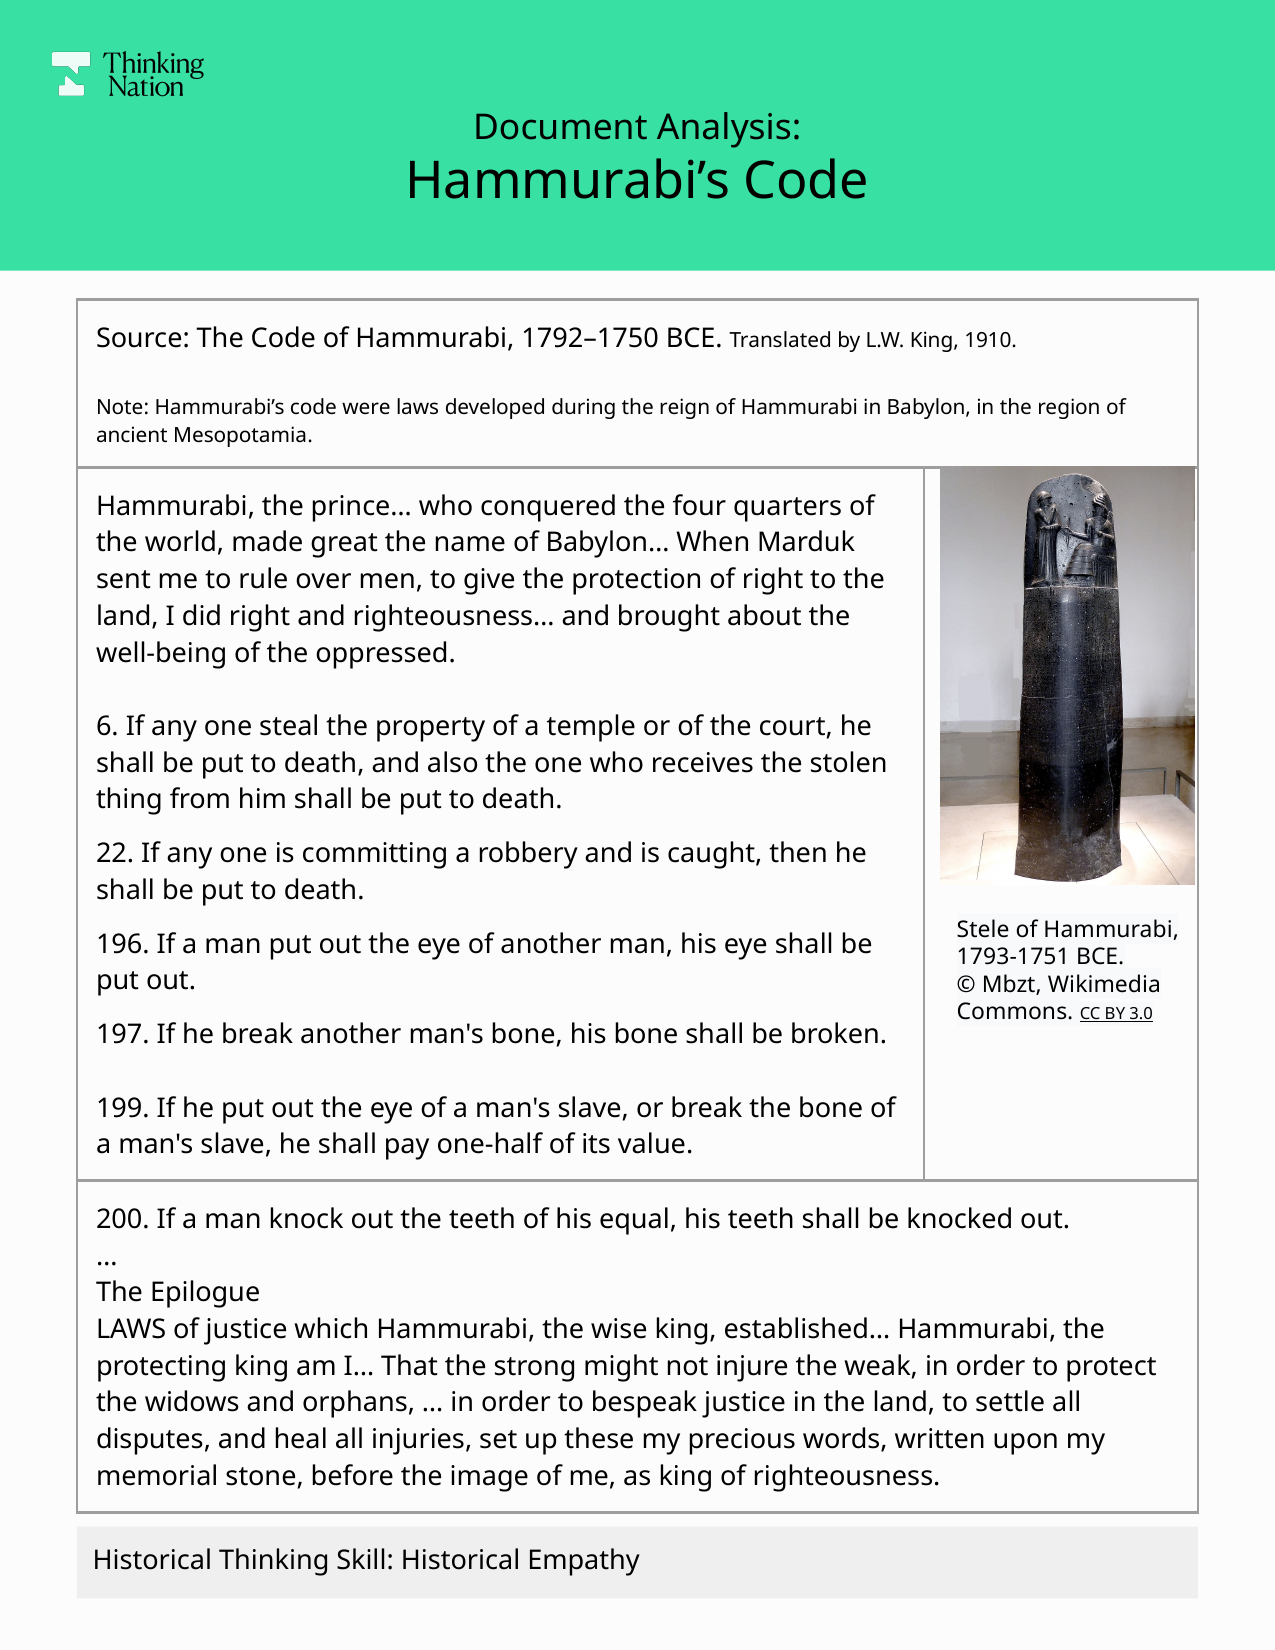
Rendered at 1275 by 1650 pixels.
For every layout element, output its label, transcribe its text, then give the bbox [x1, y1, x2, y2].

table_cell 200. If a man knock out the teeth of his equal, his teeth shall be knocked out. … The Epilogue LAWS of justice which Hammurabi, the wise king, established… Hammurabi, the protecting king am I… That the strong might not injure the weak, in order to protect the widows and orphans, … in order to bespeak justice in the land, to settle all disputes, and heal all injuries, set up these my precious words, written upon my memorial stone, before the image of me, as king of righteousness. [78, 1182, 1197, 1511]
table_header Source: The Code of Hammurabi, 1792–1750 BCE. Translated by L.W. King, 1910. Note: Hammurabi’s code were laws developed during the reign of Hammurabi in Babylon, in the region of ancient Mesopotamia. [78, 301, 1197, 466]
table_cell Hammurabi, the prince… who conquered the four quarters of the world, made great the name of Babylon… When Marduk sent me to rule over men, to give the protection of right to the land, I did right and righteousness… and brought about the well-being of the oppressed. 6. If any one steal the property of a temple or of the court, he shall be put to death, and also the one who receives the stolen thing from him shall be put to death. 22. If any one is committing a robbery and is caught, then he shall be put to death. 196. If a man put out the eye of another man, his eye shall be put out. 197. If he break another man's bone, his bone shall be broken. 199. If he put out the eye of a man's slave, or break the bone of a man's slave, he shall pay one-half of its value. [78, 469, 923, 1179]
table_cell [925, 469, 1197, 1179]
picture [940, 466, 1195, 885]
text_box Historical Thinking Skill: Historical Empathy [76, 1526, 1198, 1599]
text_box Document Analysis: Hammurabi’s Code [0, 0, 1275, 271]
text_box Stele of Hammurabi, 1793-1751 BCE. © Mbzt, Wikimedia Commons. CC BY 3.0 [940, 898, 1199, 1041]
picture [35, 37, 210, 110]
